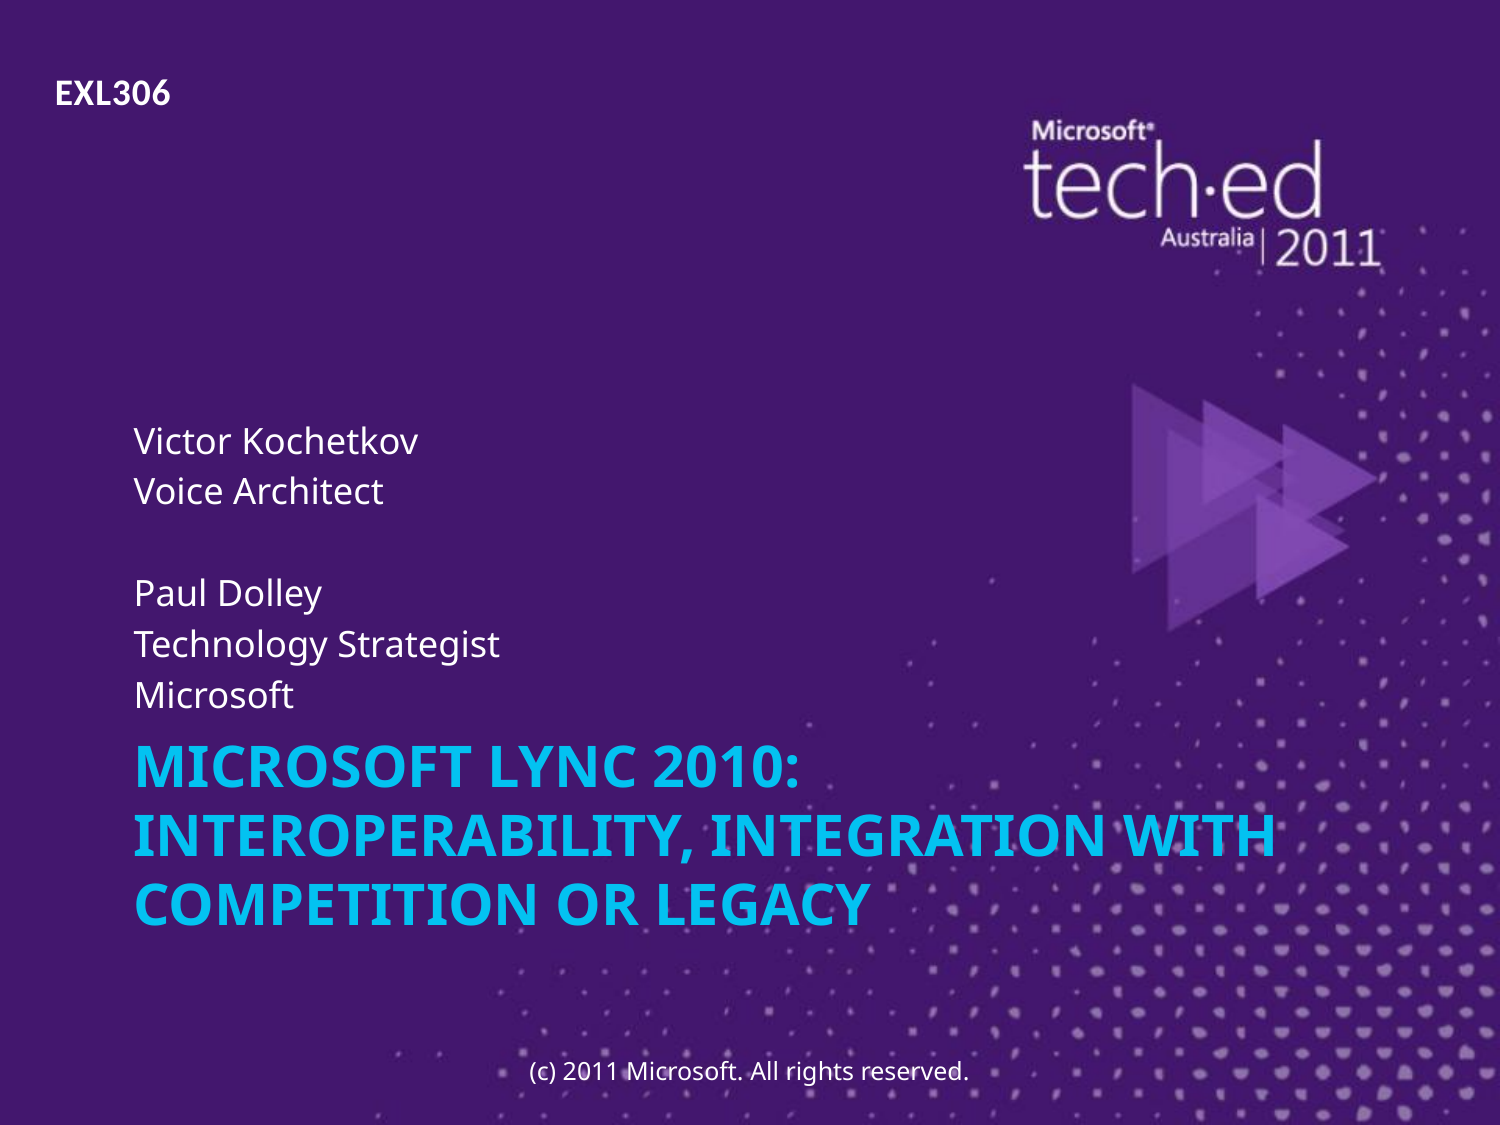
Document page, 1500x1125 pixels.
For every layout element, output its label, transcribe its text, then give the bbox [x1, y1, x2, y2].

footer (c) 2011 Microsoft. All rights reserved. [512, 1042, 988, 1103]
list Victor Kochetkov Voice Architect Paul Dolley Technology Strategist Microsoft [118, 408, 762, 723]
picture [0, 0, 1500, 1125]
title Microsoft Lync 2010: Interoperability, Integration with Competition or Legacy [118, 722, 1394, 947]
text_box [786, 476, 1431, 723]
text_box EXL306 [54, 73, 647, 114]
